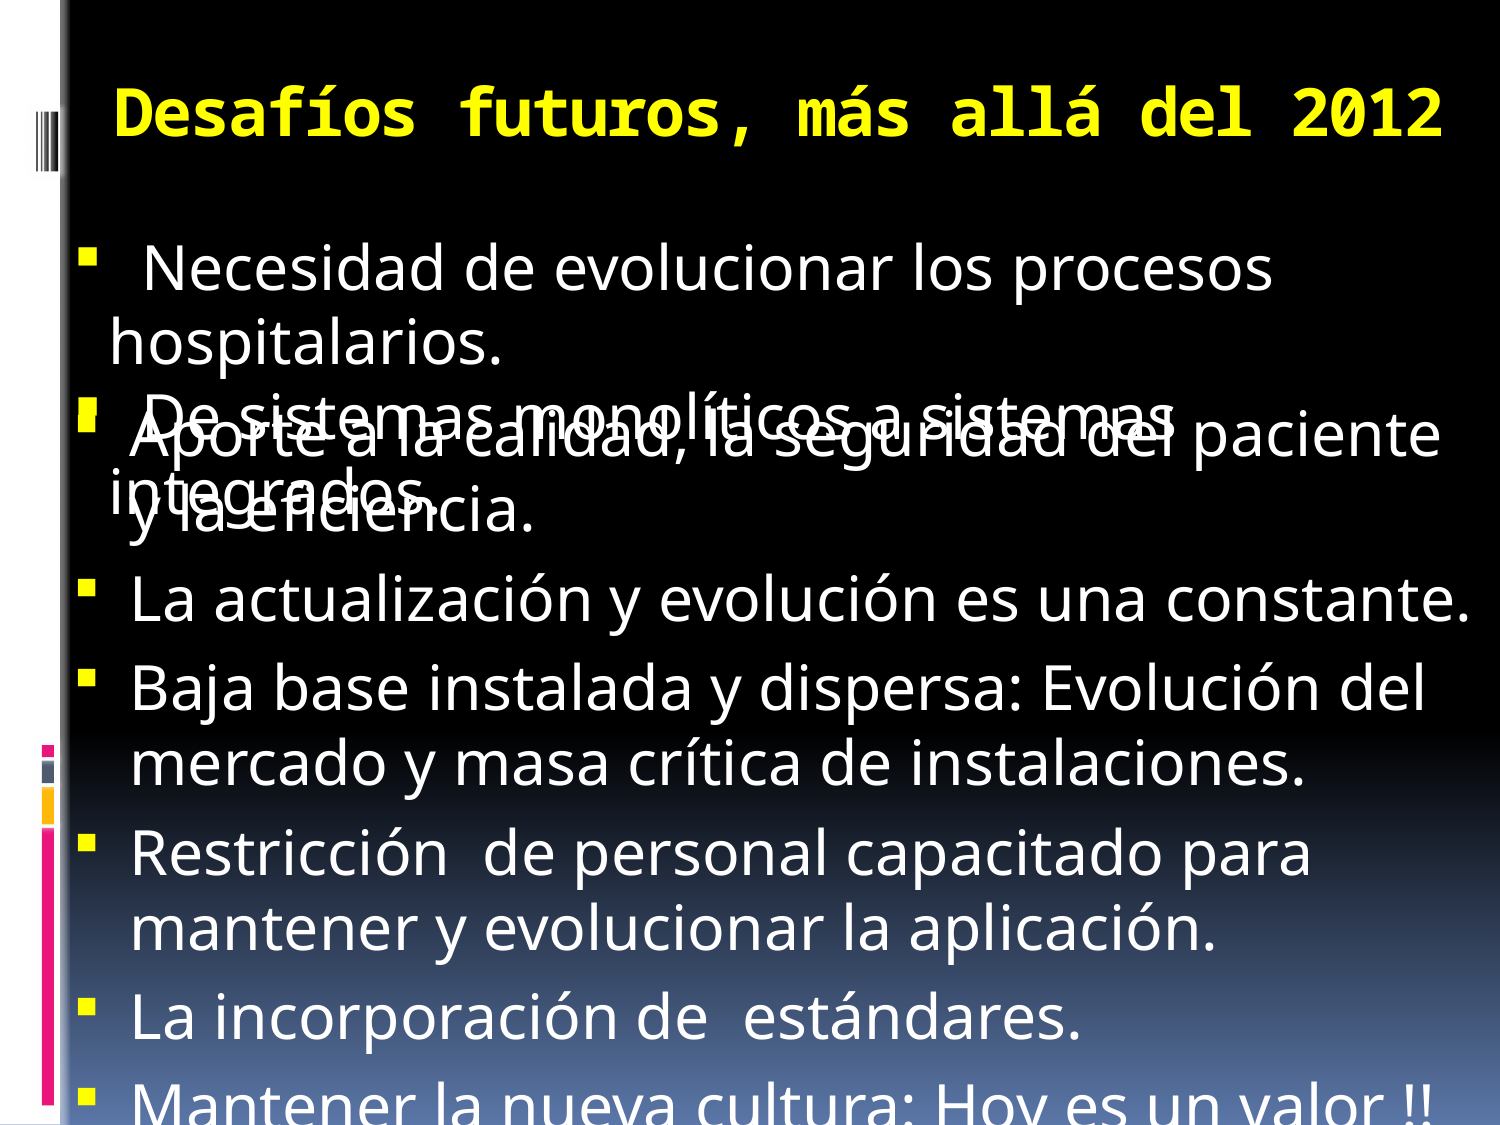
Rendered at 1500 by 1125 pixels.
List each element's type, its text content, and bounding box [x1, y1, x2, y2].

title Desafíos futuros, más allá del 2012 [82, 61, 1477, 188]
list Aporte a la calidad, la seguridad del paciente y la eficiencia. La actualización y evolución es una constante. Baja base instalada y dispersa: Evolución del mercado y masa crítica de instalaciones. Restricción de personal capacitado para mantener y evolucionar la aplicación. La incorporación de estándares. Mantener la nueva cultura: Hoy es un valor !! [46, 386, 1494, 1125]
text_box Necesidad de evolucionar los procesos hospitalarios. De sistemas monolíticos a sistemas integrados. [58, 220, 1500, 535]
